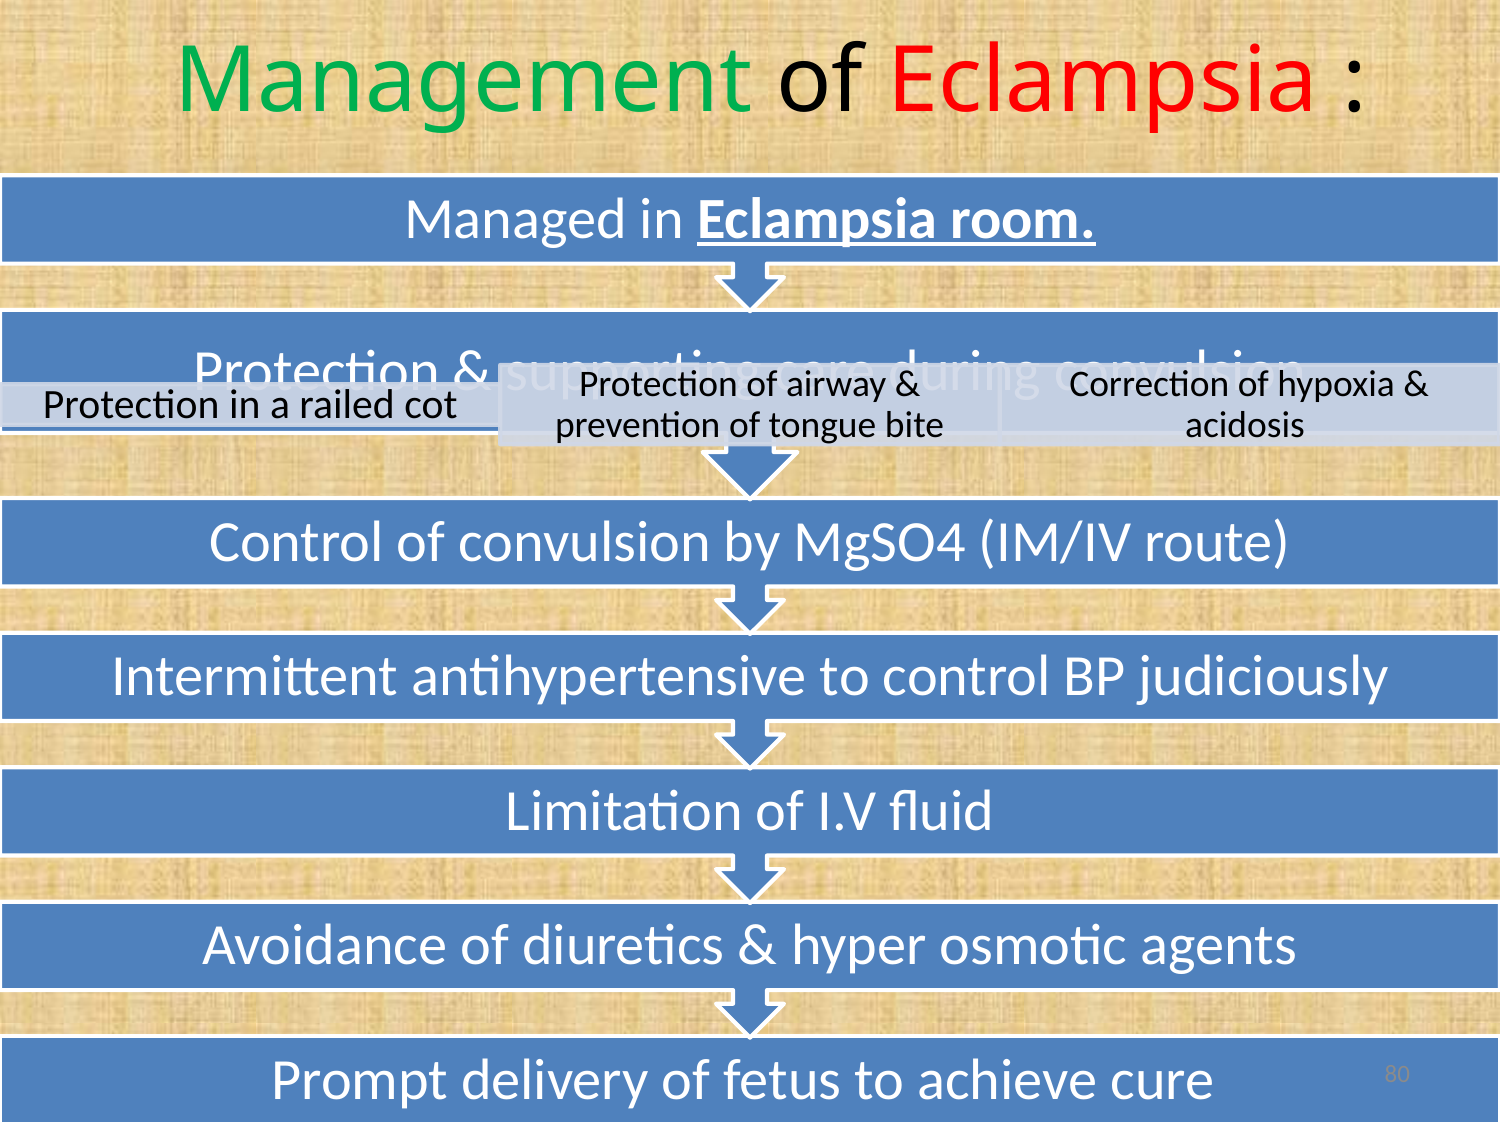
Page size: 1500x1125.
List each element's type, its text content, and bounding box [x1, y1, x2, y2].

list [0, 174, 1500, 1125]
title Management of Eclampsia : [41, 0, 1500, 150]
picture [0, 0, 1500, 173]
